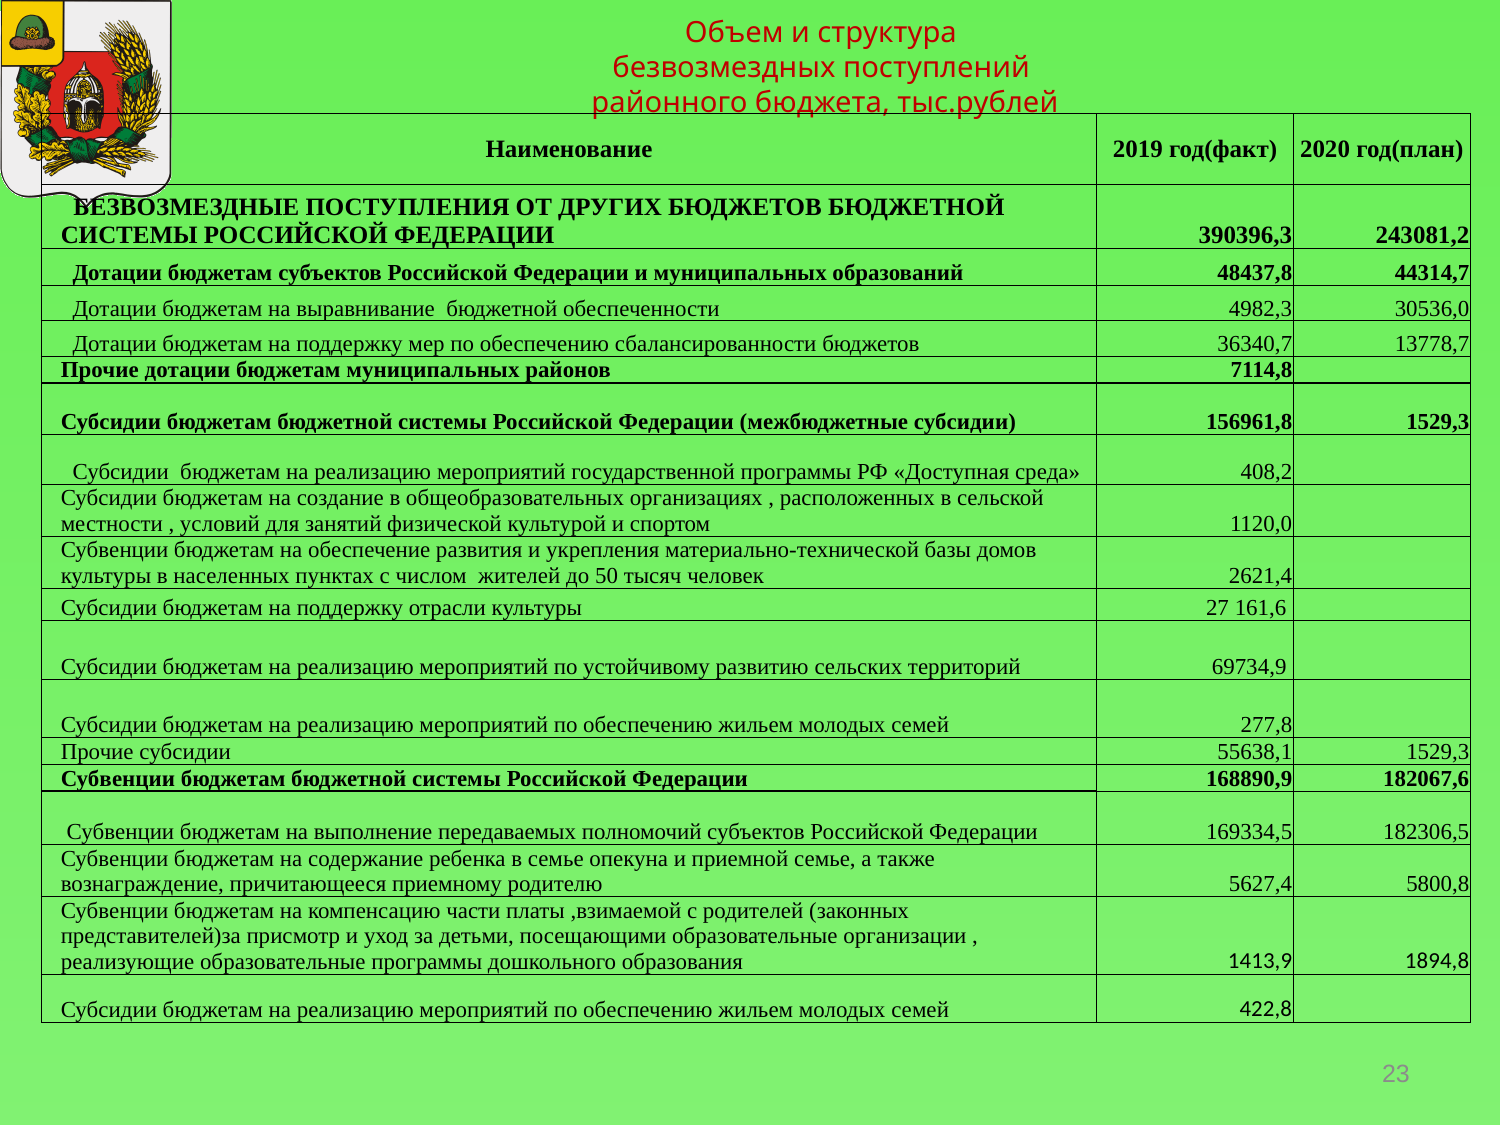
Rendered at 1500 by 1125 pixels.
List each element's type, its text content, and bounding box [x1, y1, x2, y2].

table_cell 156961,8 [1097, 384, 1293, 434]
table_cell 36340,7 [1097, 321, 1293, 356]
table_cell Субвенции бюджетам на содержание ребенка в семье опекуна и приемной семье, а также вознаграждение, причитающееся приемному родителю [42, 845, 1096, 896]
table_cell [1294, 357, 1470, 382]
table_cell 408,2 [1097, 435, 1293, 484]
table_cell 182067,6 [1294, 765, 1470, 791]
table_cell 1529,3 [1294, 738, 1470, 764]
table_cell 30536,0 [1294, 286, 1470, 320]
table_cell 4982,3 [1097, 286, 1293, 320]
table_cell Дотации бюджетам на поддержку мер по обеспечению сбалансированности бюджетов [42, 321, 1096, 356]
table_cell Дотации бюджетам субъектов Российской Федерации и муниципальных образований [42, 249, 1096, 285]
table_cell 277,8 [1097, 680, 1293, 737]
table_cell Субвенции бюджетам бюджетной системы Российской Федерации [42, 765, 1096, 790]
table_cell [1294, 680, 1470, 737]
table_cell [0, 214, 41, 218]
table_header 2020 год(план) [1294, 114, 1470, 184]
table_cell 48437,8 [1097, 249, 1293, 285]
table_cell Субсидии бюджетам на реализацию мероприятий по устойчивому развитию сельских территорий [42, 621, 1096, 679]
table_cell 182306,5 [1294, 792, 1470, 844]
table_cell Субсидии бюджетам на поддержку отрасли культуры [42, 589, 1096, 620]
table_cell БЕЗВОЗМЕЗДНЫЕ ПОСТУПЛЕНИЯ ОТ ДРУГИХ БЮДЖЕТОВ БЮДЖЕТНОЙ СИСТЕМЫ РОССИЙСКОЙ ФЕДЕРАЦИИ [42, 185, 1096, 248]
table_cell [1294, 621, 1470, 679]
table_cell 13778,7 [1294, 321, 1470, 356]
table_cell 1413,9 [1097, 897, 1293, 974]
slide_number 23 [1074, 1042, 1425, 1103]
table_cell Субвенции бюджетам на выполнение передаваемых полномочий субъектов Российской Федерации [42, 792, 1096, 844]
table_cell 44314,7 [1294, 249, 1470, 285]
table_cell Прочие субсидии [42, 738, 1096, 764]
table_cell 27 161,6 [1097, 589, 1293, 620]
table_cell 1529,3 [1294, 384, 1470, 434]
table_cell Субсидии бюджетам на создание в общеобразовательных организациях , расположенных в сельской местности , условий для занятий физической культурой и спортом [42, 485, 1096, 536]
table_cell 1120,0 [1097, 485, 1293, 536]
table_cell Субвенции бюджетам на компенсацию части платы ,взимаемой с родителей (законных представителей)за присмотр и уход за детьми, посещающими образовательные организации , реализующие образовательные программы дошкольного образования [42, 897, 1096, 974]
table_cell Прочие дотации бюджетам муниципальных районов [42, 357, 1096, 382]
table_cell 390396,3 [1097, 185, 1293, 248]
table_cell 7114,8 [1097, 357, 1293, 382]
table_cell [1294, 435, 1470, 484]
table_cell Субсидии бюджетам на реализацию мероприятий по обеспечению жильем молодых семей [42, 680, 1096, 737]
table_cell Субвенции бюджетам на обеспечение развития и укрепления материально-технической базы домов культуры в населенных пунктах с числом жителей до 50 тысяч человек [42, 537, 1096, 588]
table_cell Субсидии бюджетам на реализацию мероприятий по обеспечению жильем молодых семей [42, 975, 1096, 1022]
table_cell 168890,9 [1097, 765, 1293, 791]
table_cell 69734,9 [1097, 621, 1293, 679]
table_cell [1294, 975, 1470, 1022]
table_cell [1294, 485, 1470, 536]
table_cell Субсидии бюджетам бюджетной системы Российской Федерации (межбюджетные субсидии) [42, 384, 1096, 434]
table_cell [1294, 537, 1470, 588]
table_cell 169334,5 [1097, 792, 1293, 844]
table_cell 5627,4 [1097, 845, 1293, 896]
picture [0, 0, 172, 208]
table_header 2019 год(факт) [1097, 114, 1293, 184]
table_header Наименование [176, 114, 1096, 184]
table_cell 55638,1 [1097, 738, 1293, 764]
table_cell 243081,2 [1294, 185, 1470, 248]
table_cell Дотации бюджетам на выравнивание бюджетной обеспеченности [42, 286, 1096, 320]
table_cell 1894,8 [1294, 897, 1470, 974]
table_cell 5800,8 [1294, 845, 1470, 896]
table_cell 422,8 [1097, 975, 1293, 1022]
table_cell 2621,4 [1097, 537, 1293, 588]
title Объем и структура безвозмездных поступлений районного бюджета, тыс.рублей [173, 0, 1500, 160]
table_cell [1294, 589, 1470, 620]
table_cell Субсидии бюджетам на реализацию мероприятий государственной программы РФ «Доступная среда» [42, 435, 1096, 484]
